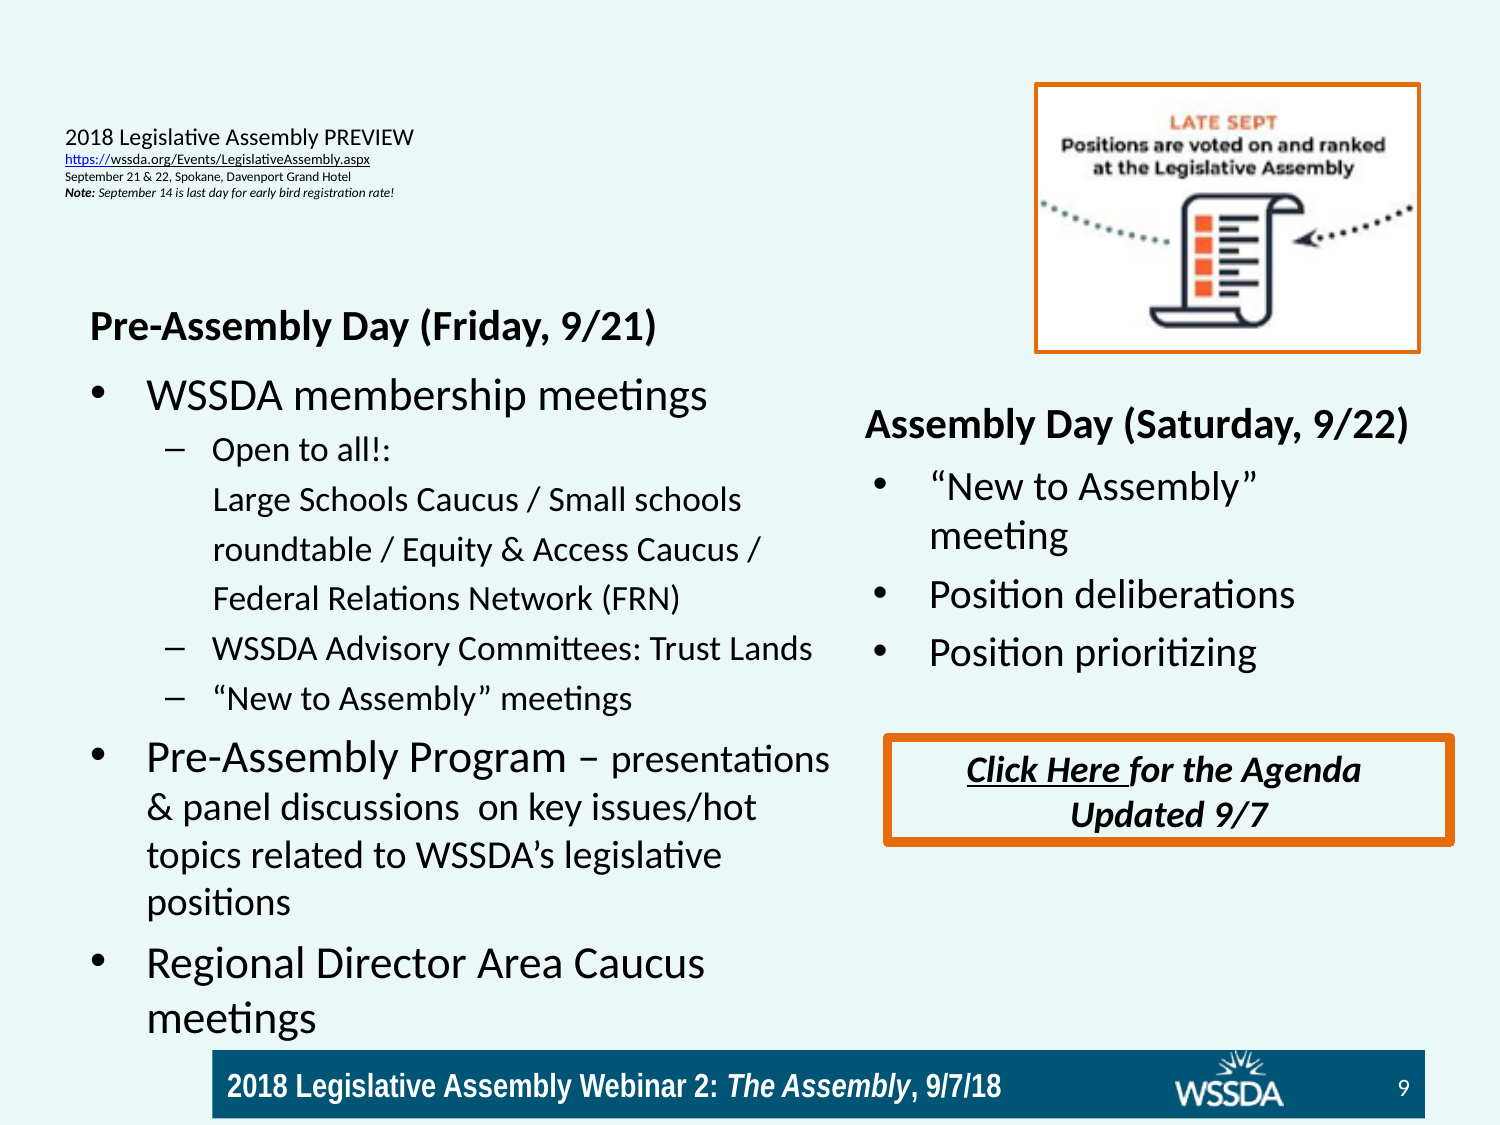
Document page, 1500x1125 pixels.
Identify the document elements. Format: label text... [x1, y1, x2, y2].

list WSSDA membership meetings Open to all!: Large Schools Caucus / Small schools roundtable / Equity & Access Caucus / Federal Relations Network (FRN) WSSDA Advisory Committees: Trust Lands “New to Assembly” meetings Pre-Assembly Program – presentations & panel discussions on key issues/hot topics related to WSSDA’s legislative positions Regional Director Area Caucus meetings [75, 356, 863, 1063]
picture [1038, 86, 1417, 351]
slide_number 9 [1074, 1056, 1425, 1117]
list Assembly Day (Saturday, 9/22) [849, 350, 1488, 455]
list “New to Assembly” meeting Position deliberations Position prioritizing [857, 450, 1408, 744]
title 2018 Legislative Assembly PREVIEW https://wssda.org/Events/LegislativeAssembly.aspx September 21 & 22, Spokane, Davenport Grand Hotel Note: September 14 is last day for early bird registration rate! [50, 113, 1033, 243]
list Pre-Assembly Day (Friday, 9/21) [75, 251, 738, 356]
text_box Click Here for the Agenda Updated 9/7 [887, 737, 1450, 843]
